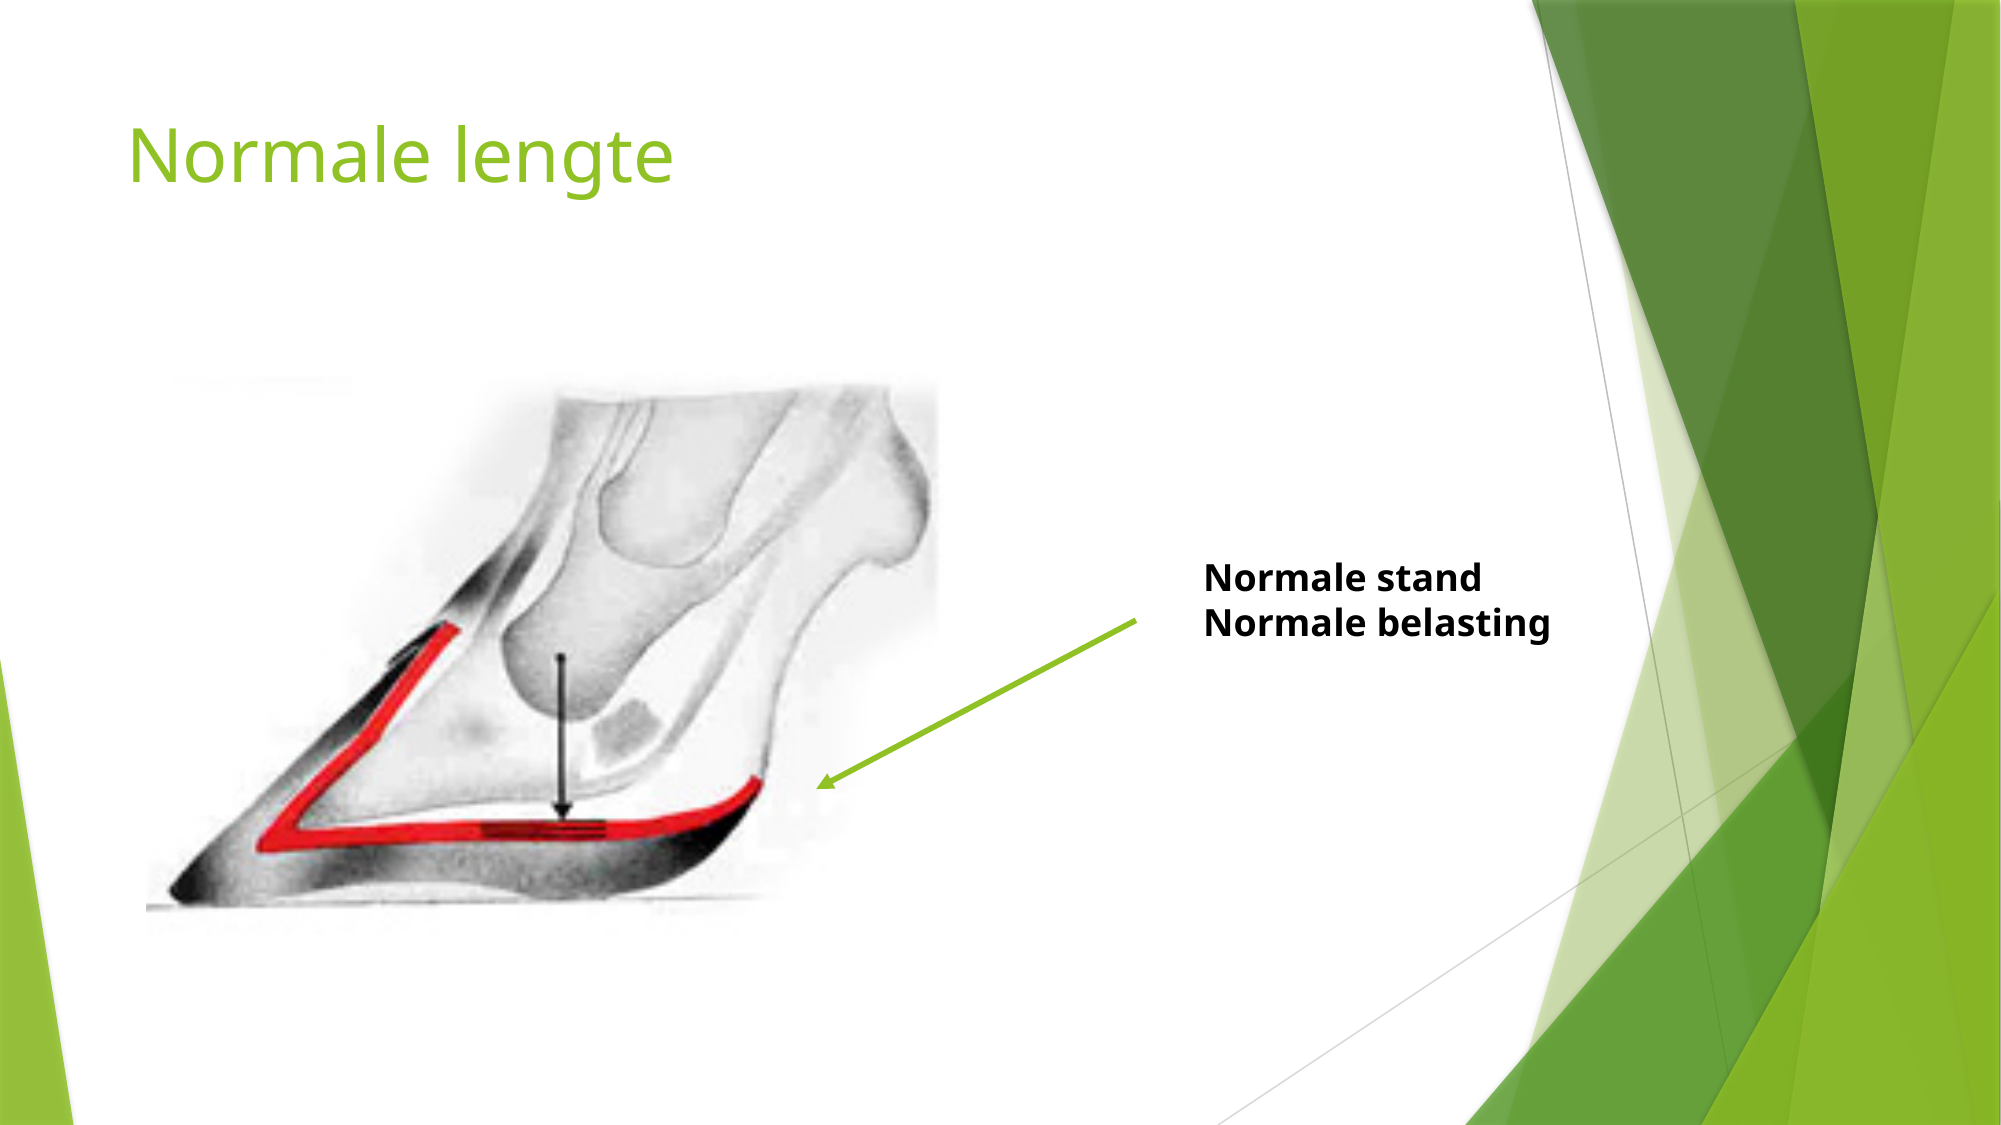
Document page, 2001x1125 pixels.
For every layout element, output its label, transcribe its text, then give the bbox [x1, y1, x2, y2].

text_box Normale stand Normale belasting [1188, 546, 1567, 652]
title Normale lengte [111, 99, 1522, 317]
picture [146, 344, 948, 947]
